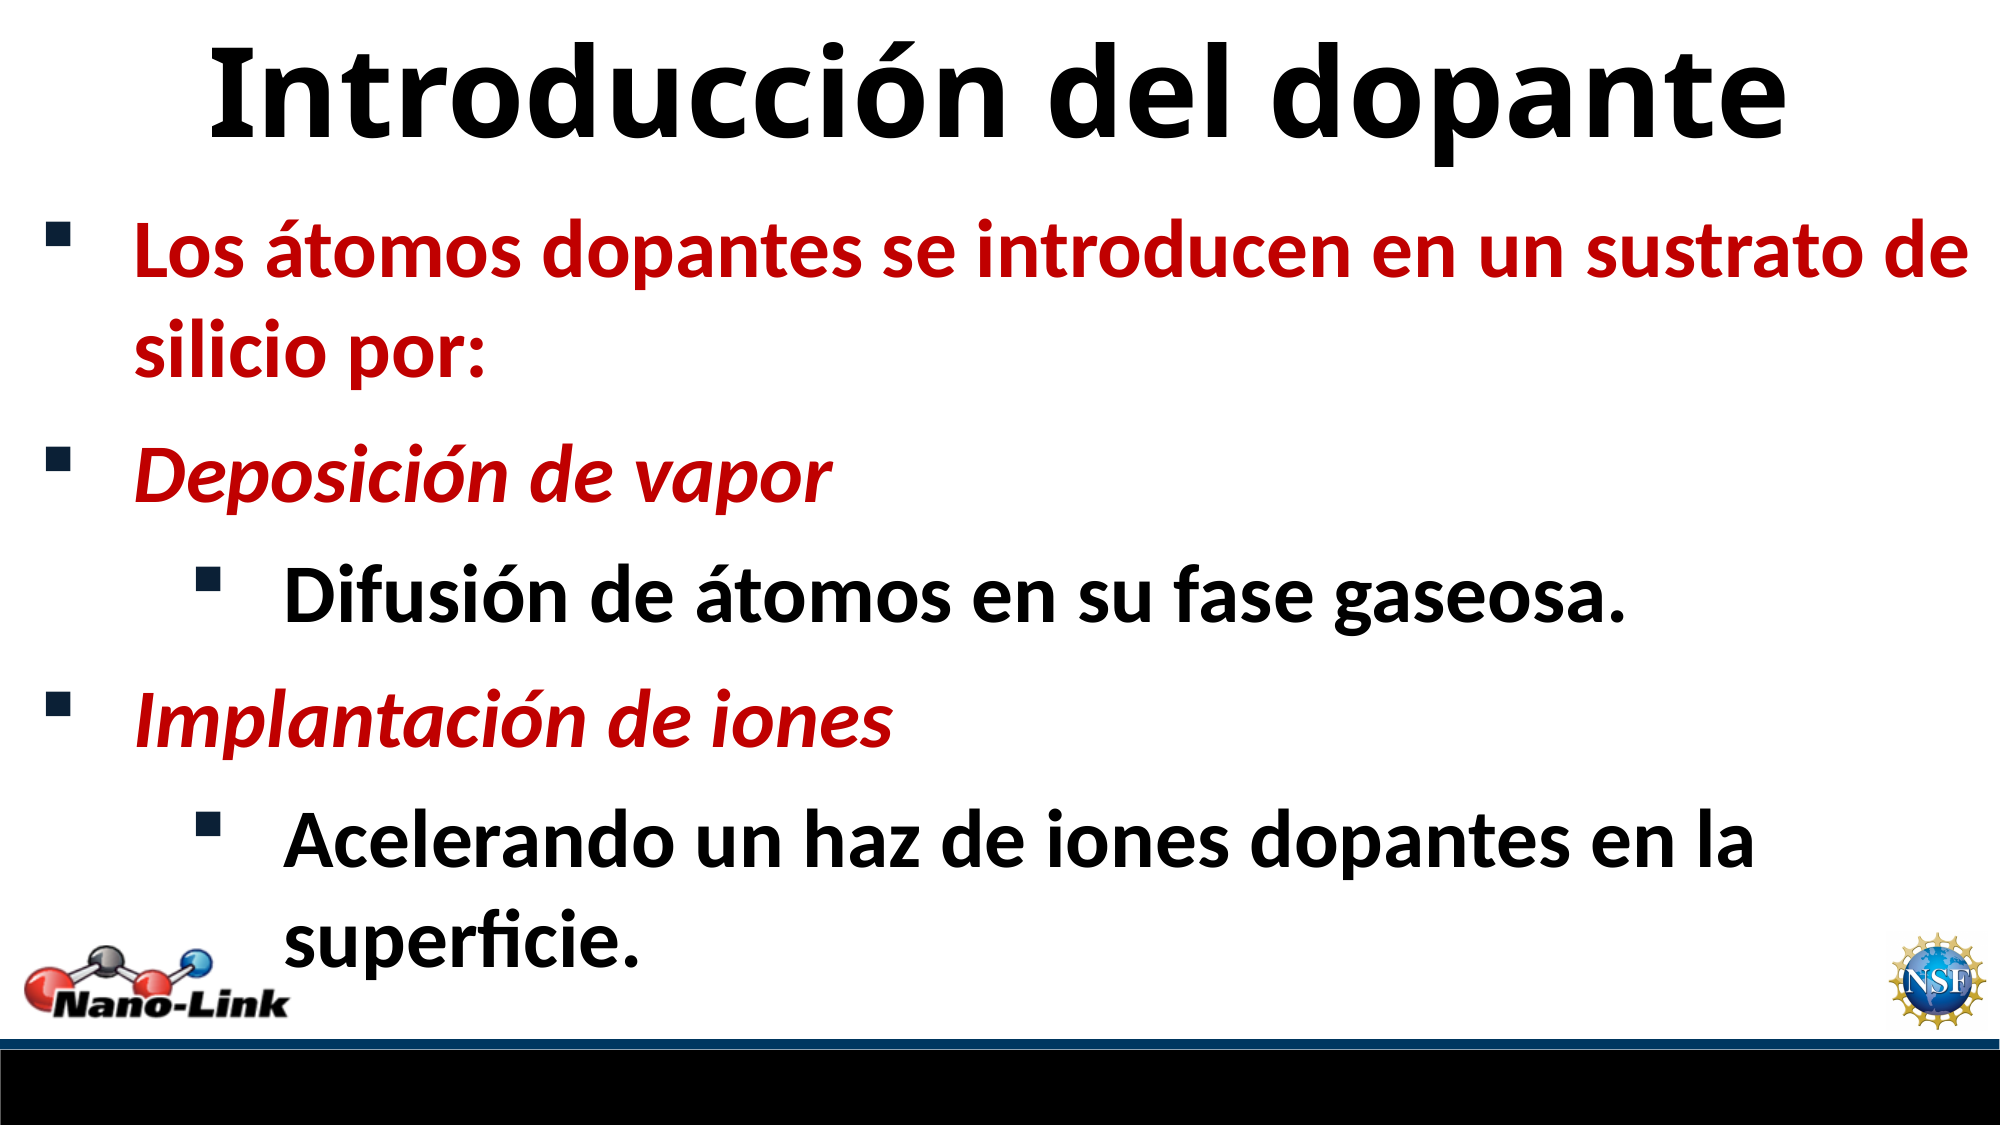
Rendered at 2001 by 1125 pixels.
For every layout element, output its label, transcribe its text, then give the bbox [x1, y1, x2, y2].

text_box Introducción del dopante [0, 24, 2000, 150]
picture [1886, 931, 1988, 1032]
picture [16, 935, 305, 1032]
text_box Los átomos dopantes se introducen en un sustrato de silicio por: Deposición de vapor Difusión de átomos en su fase gaseosa. Implantación de iones Acelerando un haz de iones dopantes en la superficie. [24, 187, 2000, 992]
